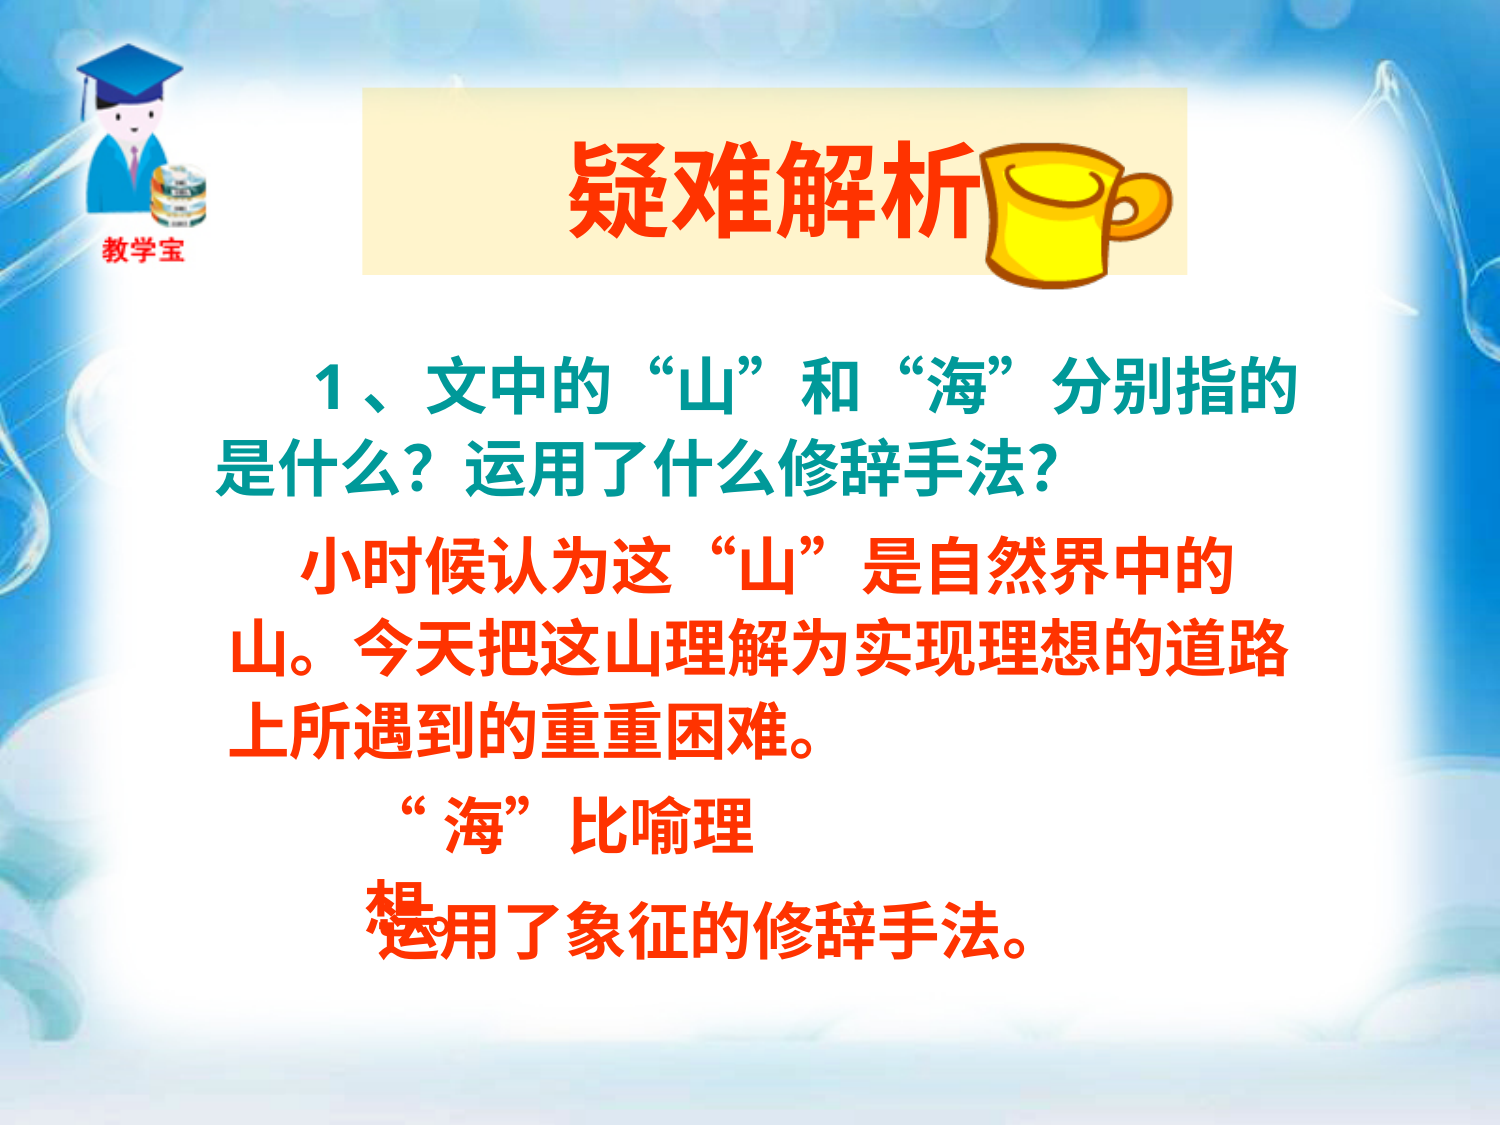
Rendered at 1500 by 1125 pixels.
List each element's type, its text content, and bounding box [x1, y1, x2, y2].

text_box 小时候认为这“山”是自然界中的山。今天把这山理解为实现理想的道路上所遇到的重重困难。 [212, 512, 1350, 775]
picture [0, 0, 1500, 1125]
text_box 运用了象征的修辞手法。 [362, 877, 1163, 975]
text_box “海”比喻理想。 [349, 772, 888, 952]
title 疑难解析 [362, 87, 1188, 275]
text_box 1、文中的“山”和“海”分别指的是什么？运用了什么修辞手法？ [200, 332, 1350, 512]
